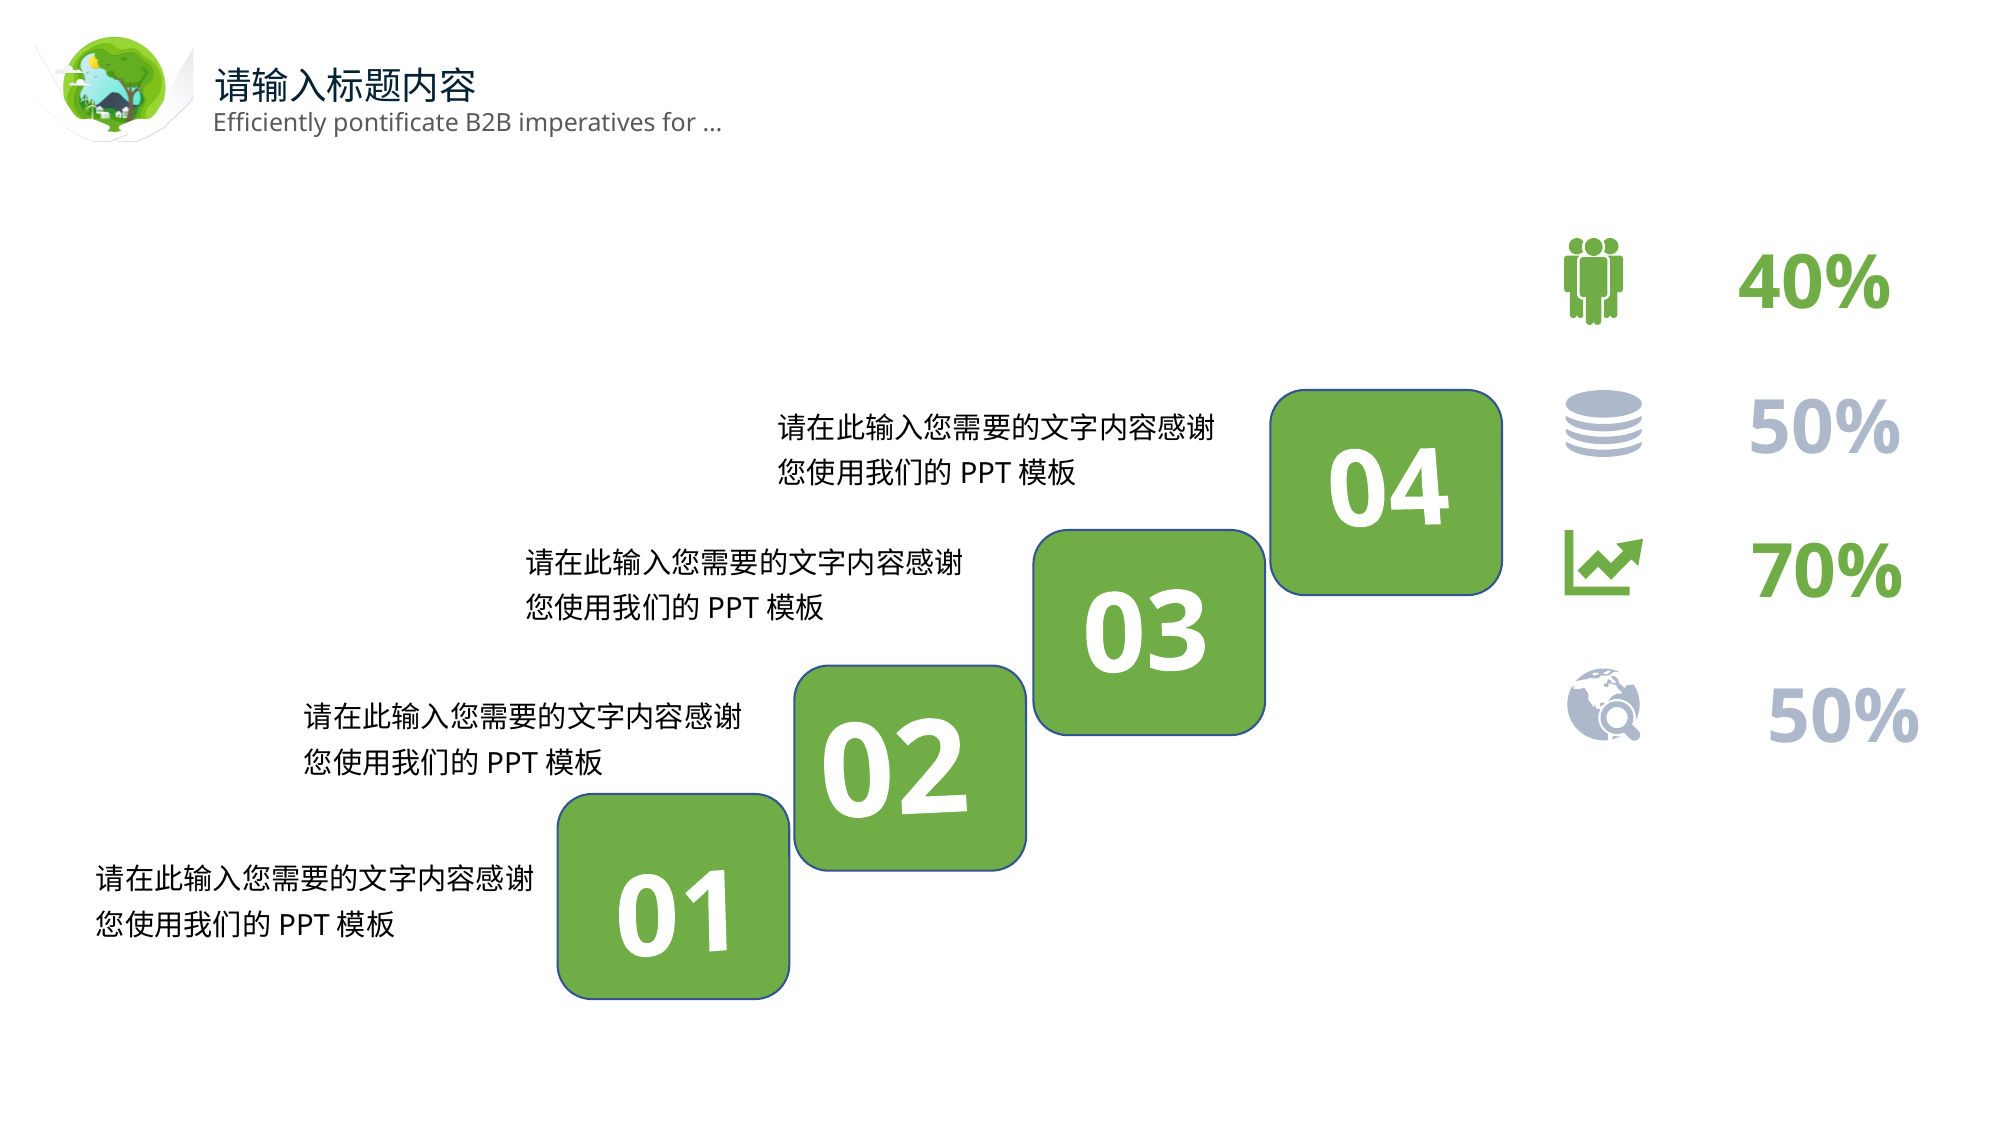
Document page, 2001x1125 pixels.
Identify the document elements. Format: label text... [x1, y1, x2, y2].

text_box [1033, 529, 1266, 736]
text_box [32, 9, 1011, 167]
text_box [794, 665, 1027, 871]
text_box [1565, 390, 1642, 457]
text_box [557, 793, 790, 1000]
text_box 50% [1728, 378, 1922, 469]
text_box 70% [1728, 522, 1927, 613]
text_box 请在此输入您需要的文字内容感谢您使用我们的PPT模板 [762, 390, 1239, 483]
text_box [1564, 530, 1643, 596]
text_box 请在此输入您需要的文字内容感谢您使用我们的PPT模板 [81, 842, 557, 934]
text_box 40% [1728, 233, 1902, 324]
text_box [1567, 668, 1641, 741]
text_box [1270, 389, 1503, 596]
text_box 请在此输入您需要的文字内容感谢您使用我们的PPT模板 [289, 680, 766, 772]
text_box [1564, 238, 1624, 325]
text_box 50% [1728, 667, 1961, 758]
text_box 请在此输入您需要的文字内容感谢您使用我们的PPT模板 [510, 526, 987, 618]
